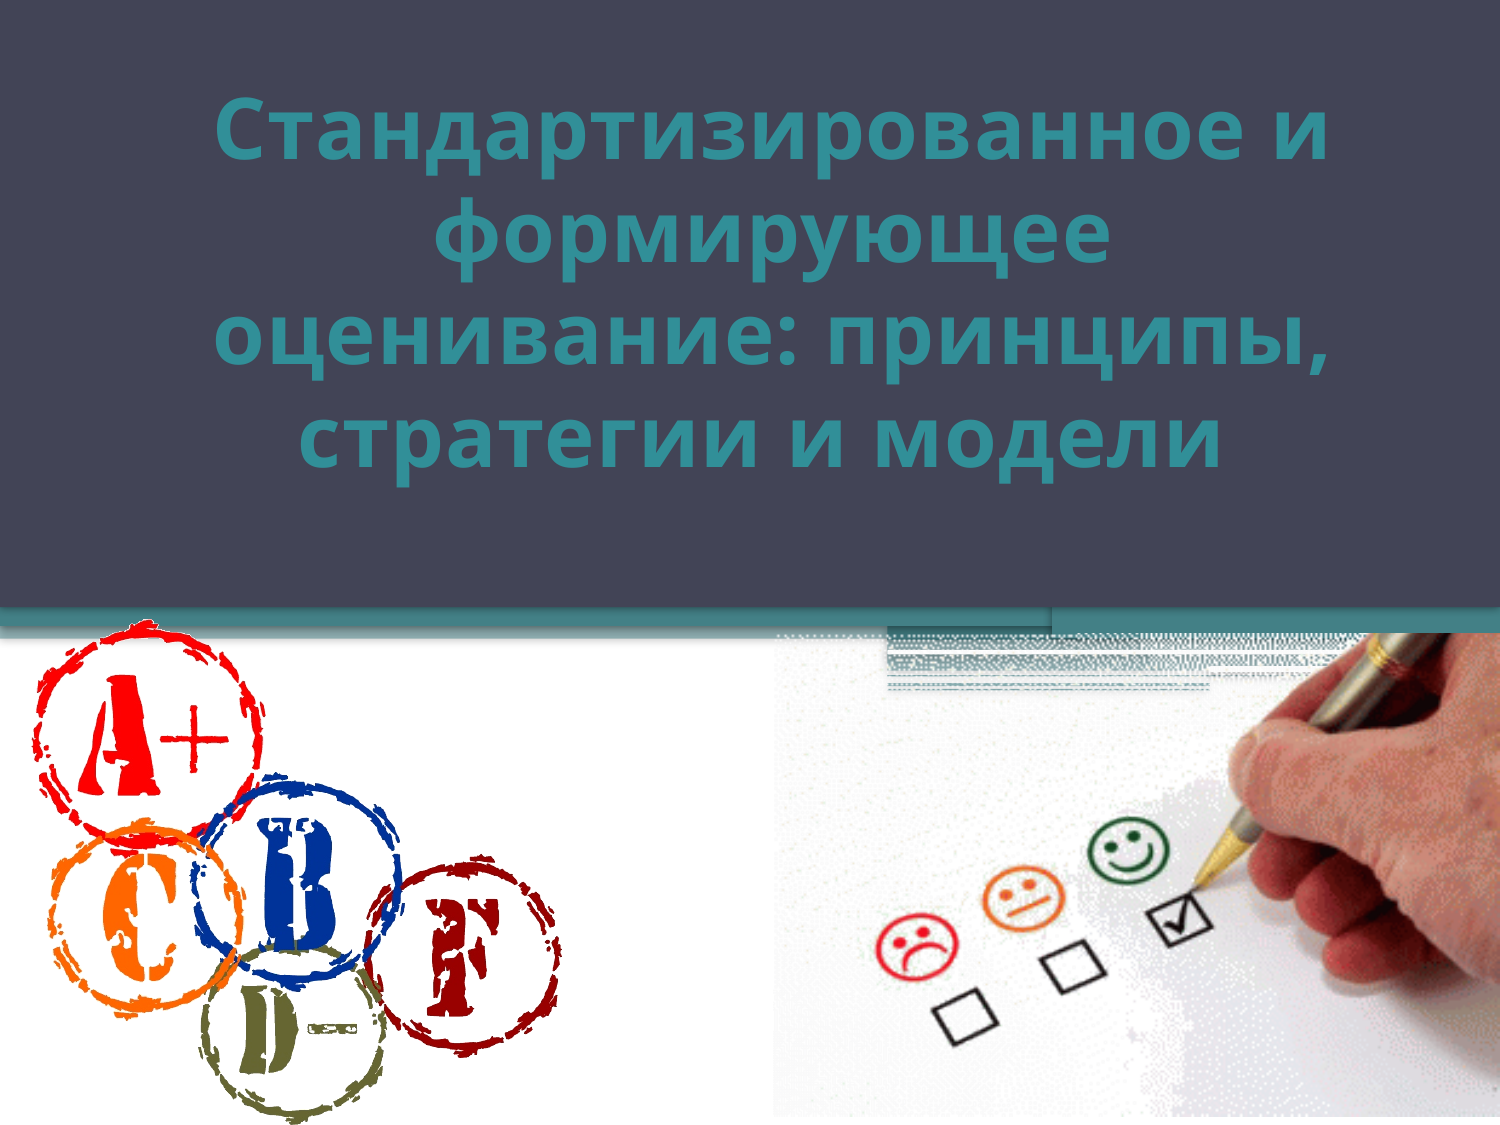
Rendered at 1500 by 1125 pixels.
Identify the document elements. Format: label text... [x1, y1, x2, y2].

title Стандартизированное и формирующее оценивание: принципы, стратегии и модели [136, 66, 1412, 492]
picture [773, 632, 1500, 1117]
picture [29, 619, 564, 1125]
